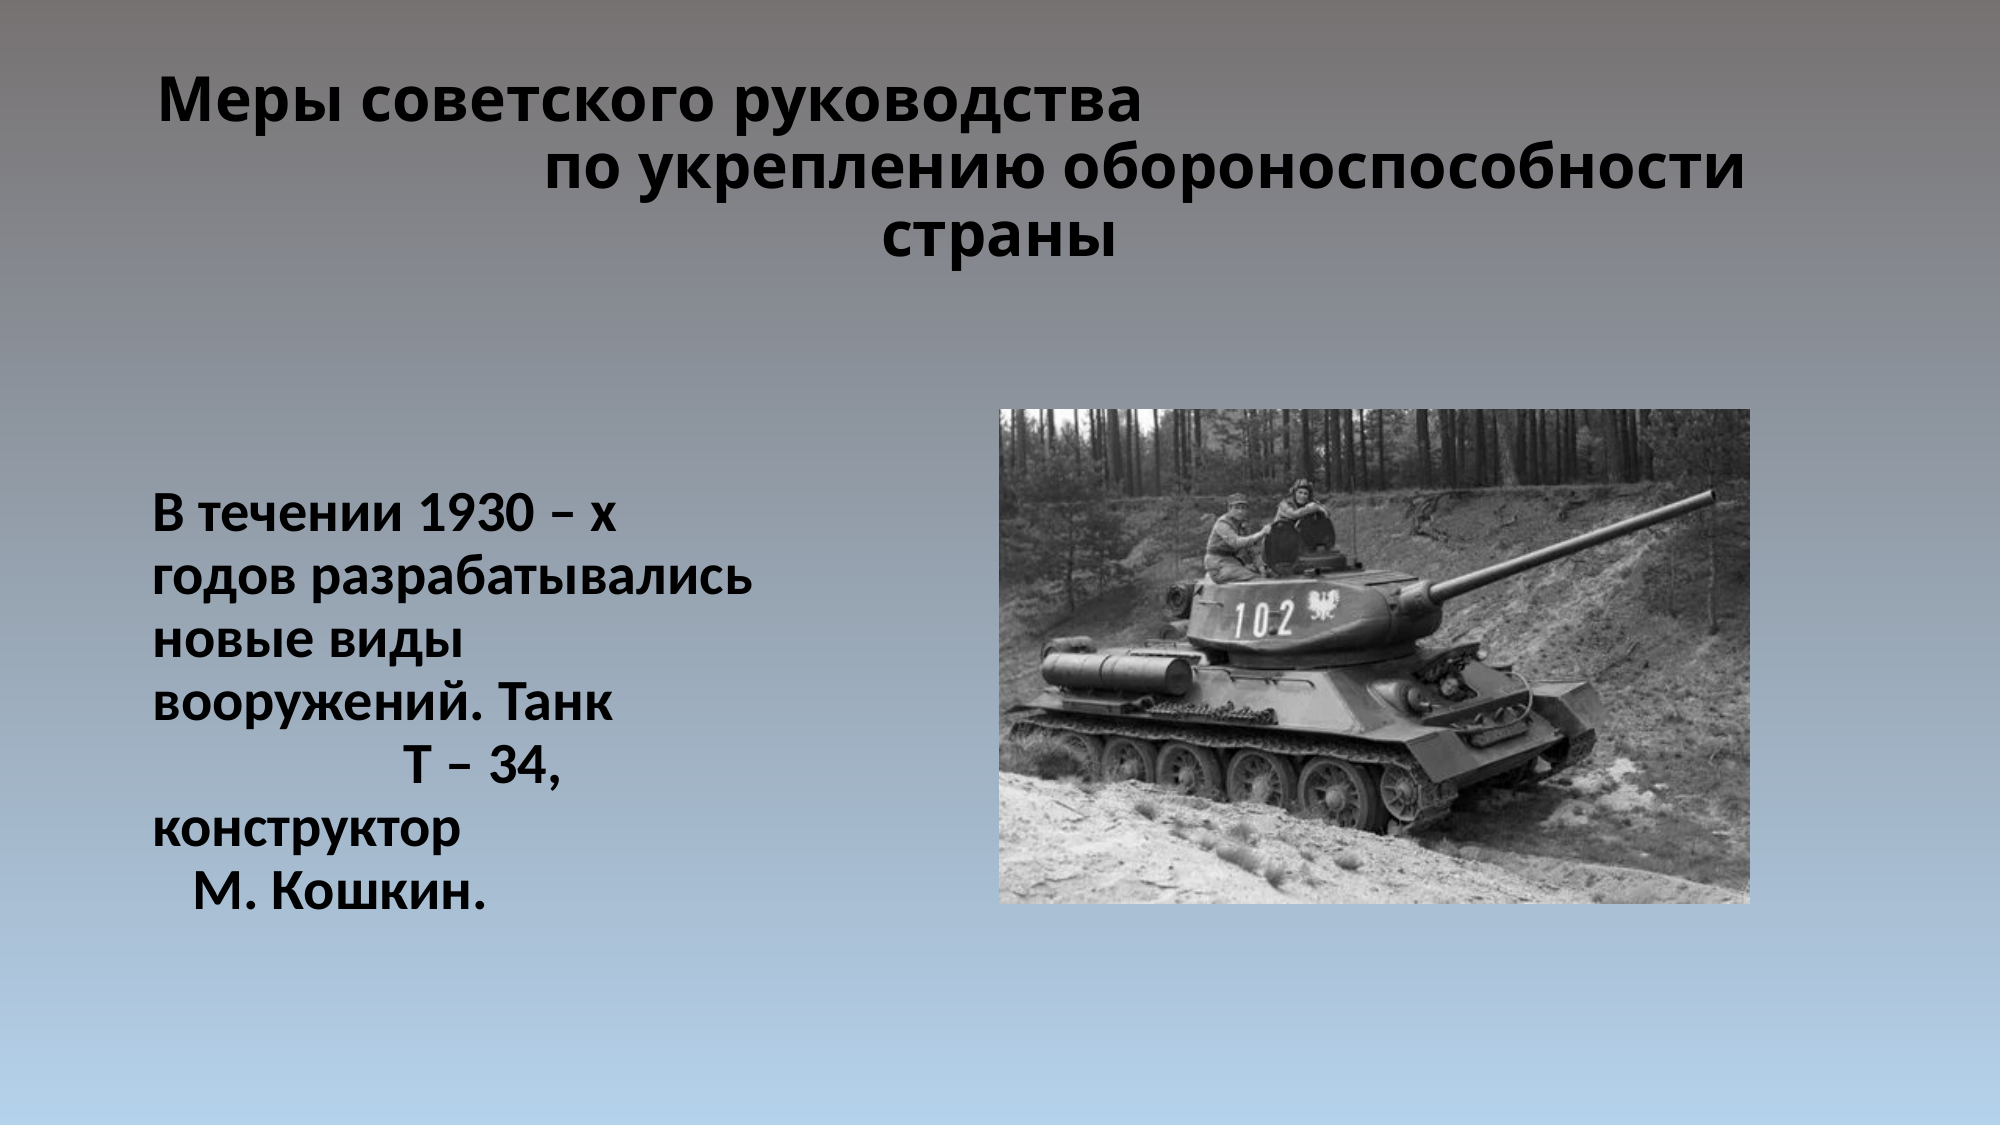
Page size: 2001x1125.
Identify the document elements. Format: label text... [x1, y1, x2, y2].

picture [999, 409, 1750, 904]
list В течении 1930 – х годов разрабатывались новые виды вооружений. Танк Т – 34, конструктор М. Кошкин. [137, 299, 789, 1014]
title Меры советского руководства по укреплению обороноспособности страны [137, 59, 1863, 278]
